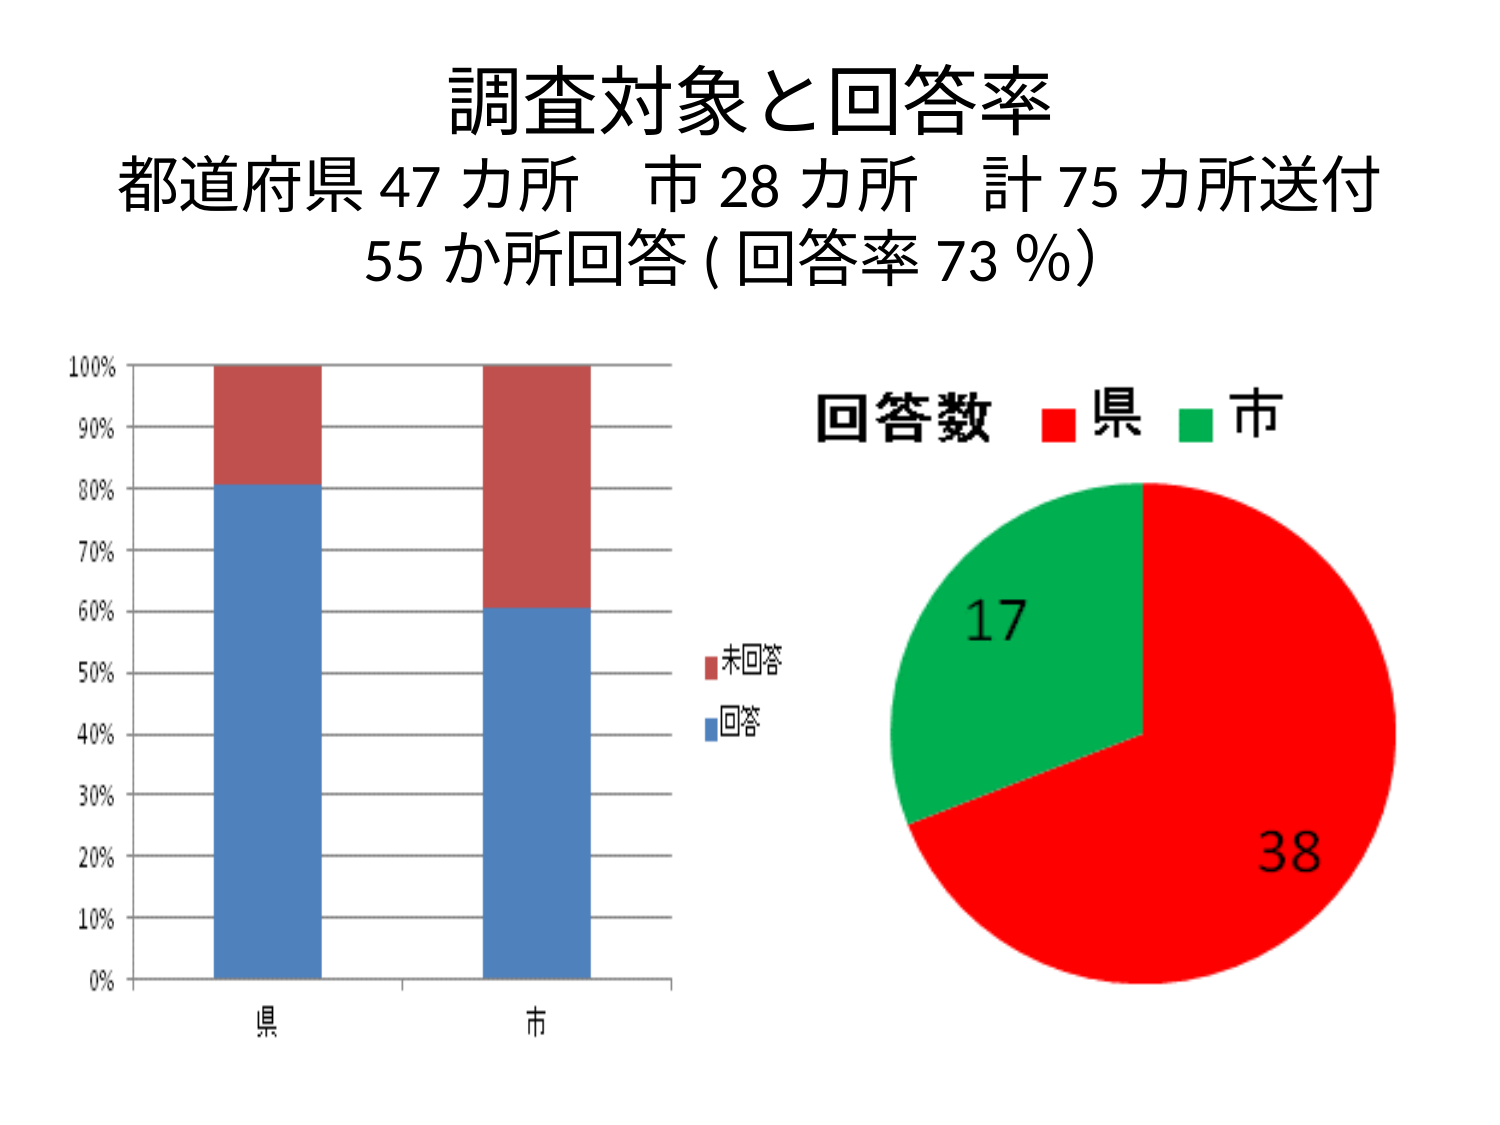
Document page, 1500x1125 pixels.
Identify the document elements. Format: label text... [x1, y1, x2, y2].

title 調査対象と回答率 都道府県47カ所 市28カ所 計75カ所送付 55か所回答(回答率73％） [75, 45, 1425, 303]
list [52, 326, 807, 1071]
picture [807, 326, 1448, 1018]
